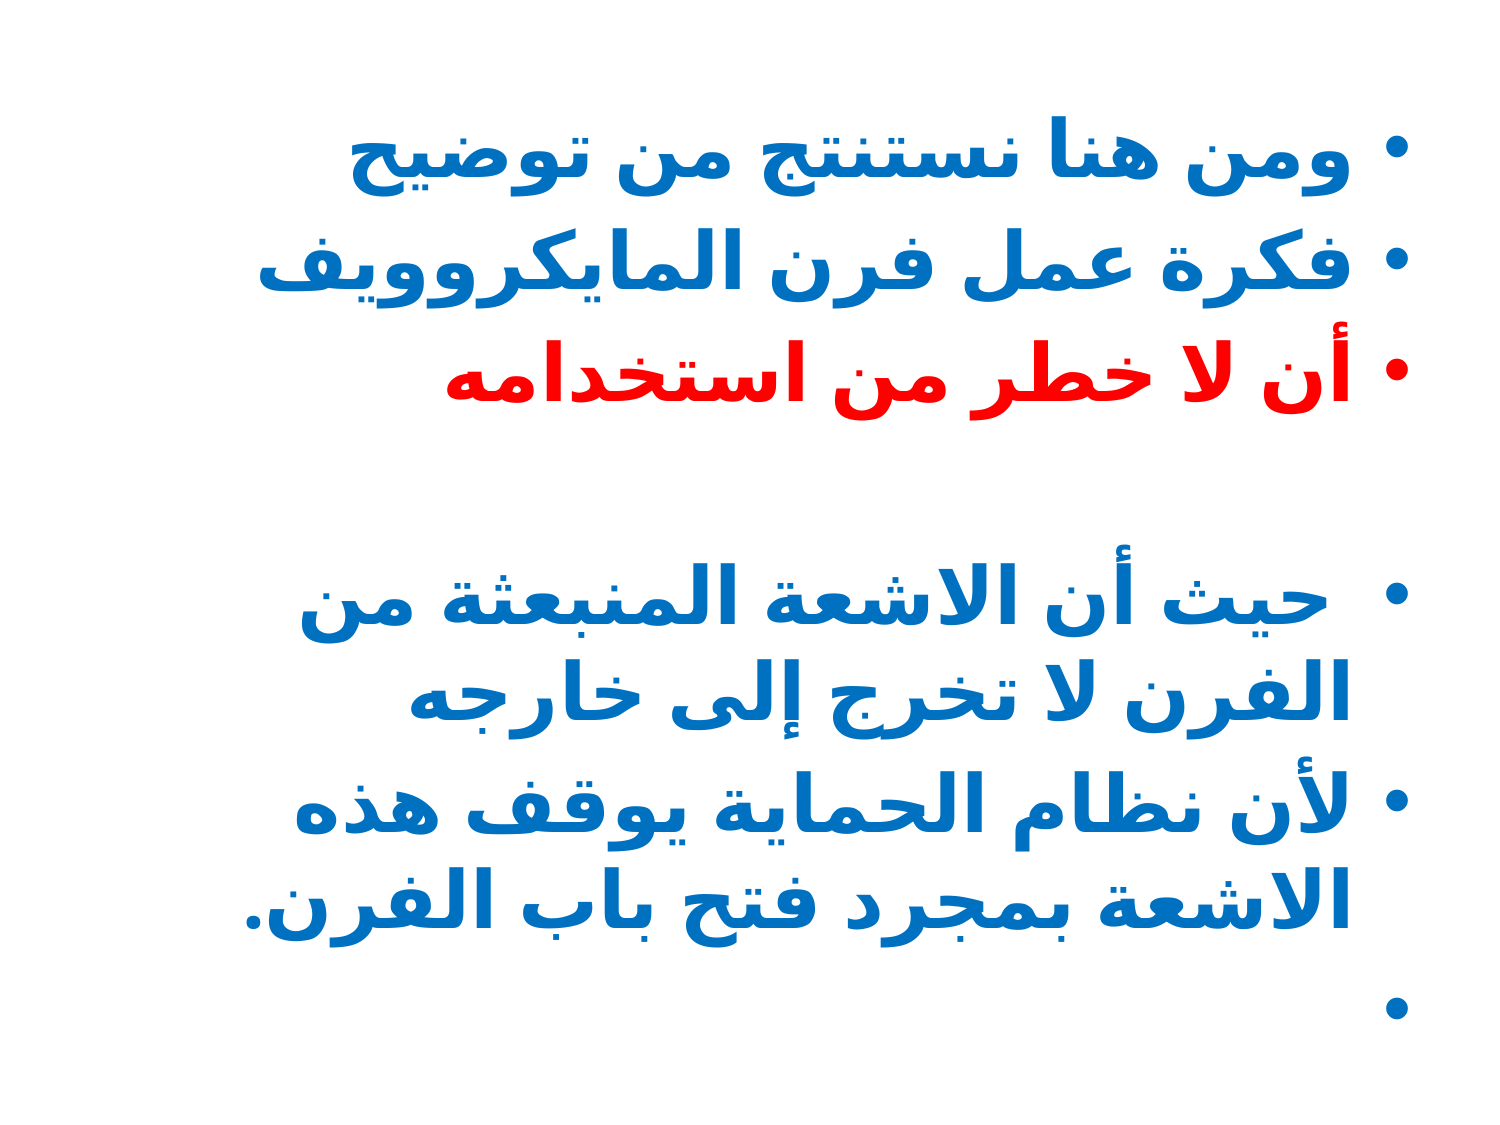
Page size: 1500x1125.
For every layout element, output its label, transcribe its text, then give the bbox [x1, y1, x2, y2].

list ومن هنا نستنتج من توضيح فكرة عمل فرن المايكروويف أن لا خطر من استخدامه حيث أن الاشعة المنبعثة من الفرن لا تخرج إلى خارجه لأن نظام الحماية يوقف هذه الاشعة بمجرد فتح باب الفرن. [75, 90, 1425, 1071]
